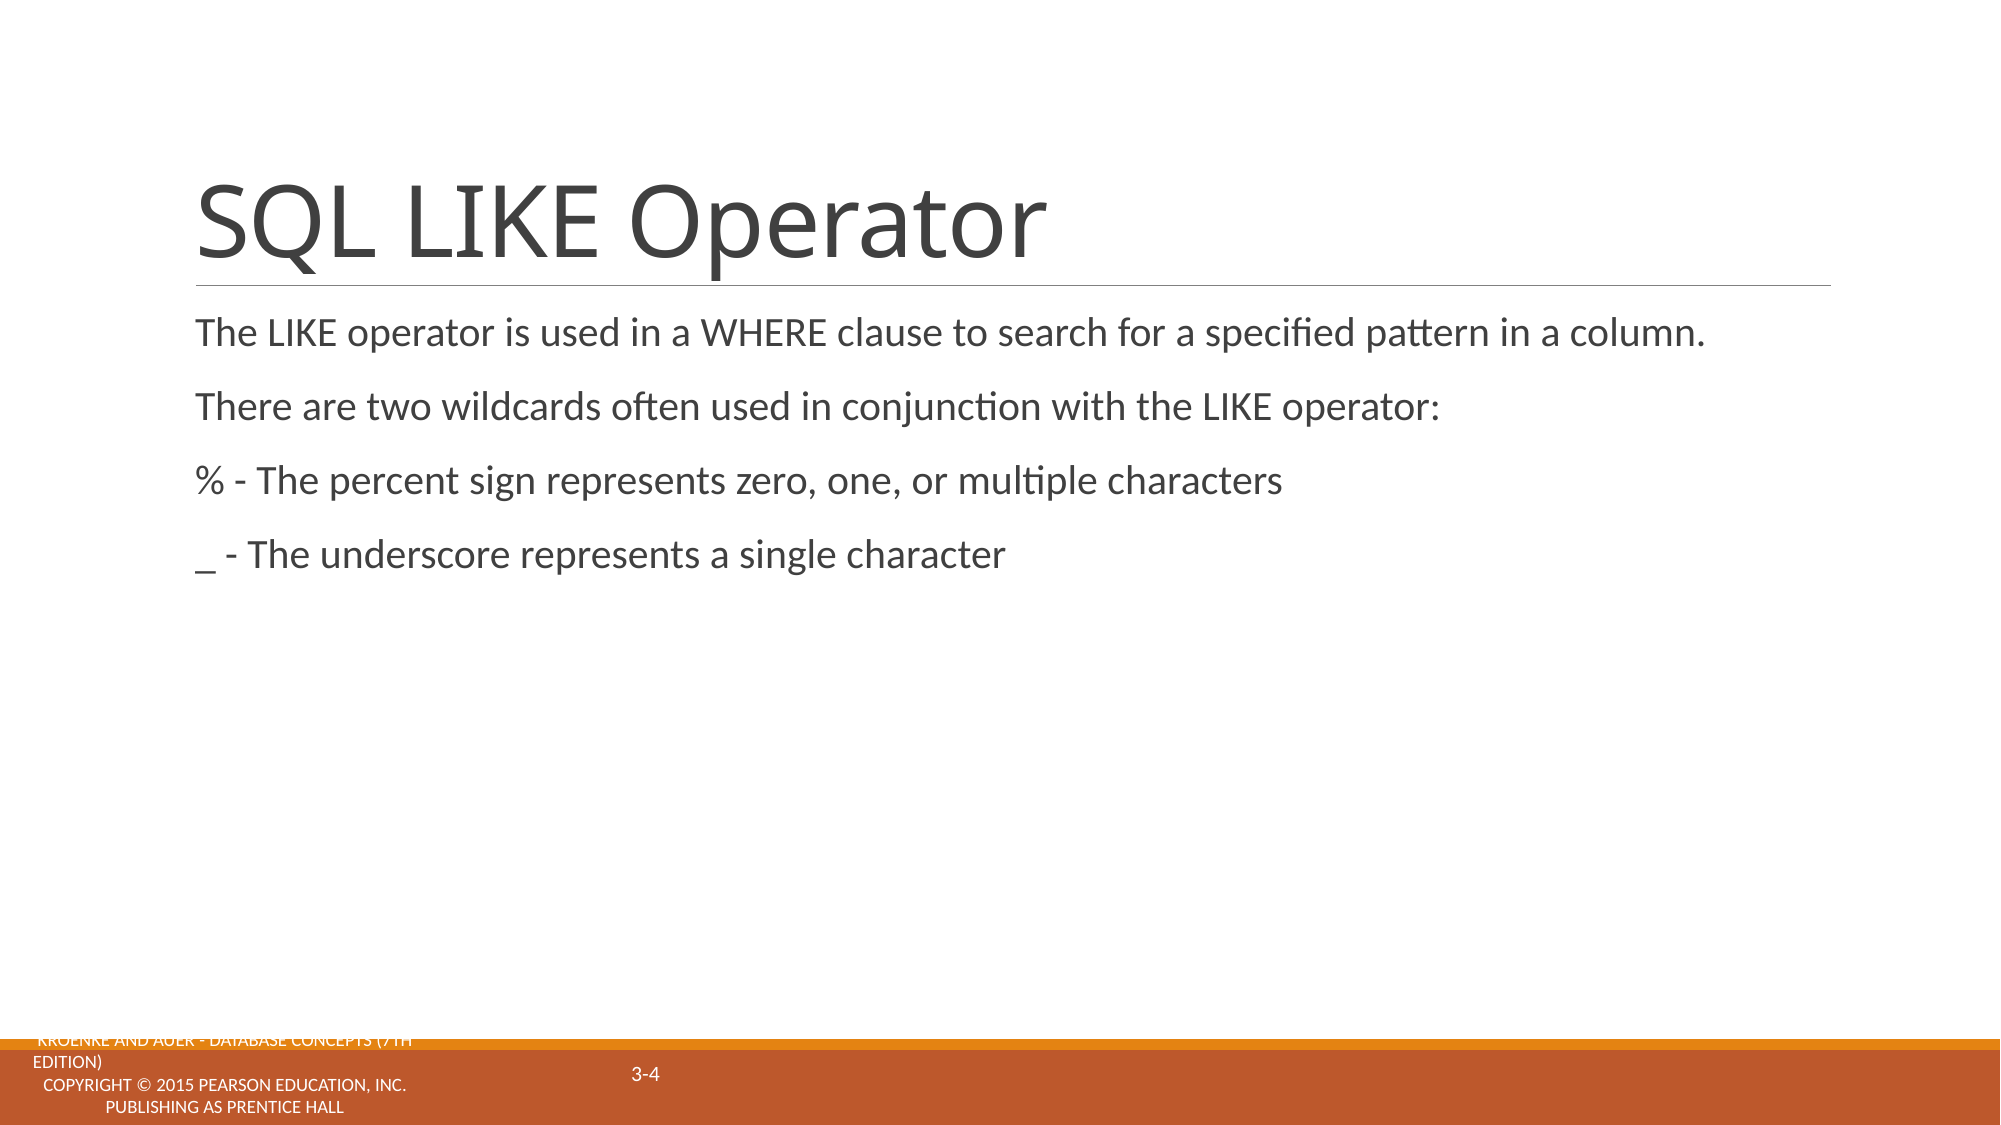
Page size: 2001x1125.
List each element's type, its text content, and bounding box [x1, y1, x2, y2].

title SQL LIKE Operator [180, 47, 1830, 285]
slide_number 3-4 [0, 1042, 675, 1103]
list The LIKE operator is used in a WHERE clause to search for a specified pattern in a column. There are two wildcards often used in conjunction with the LIKE operator: % - The percent sign represents zero, one, or multiple characters _ - The underscore represents a single character [180, 302, 1830, 963]
